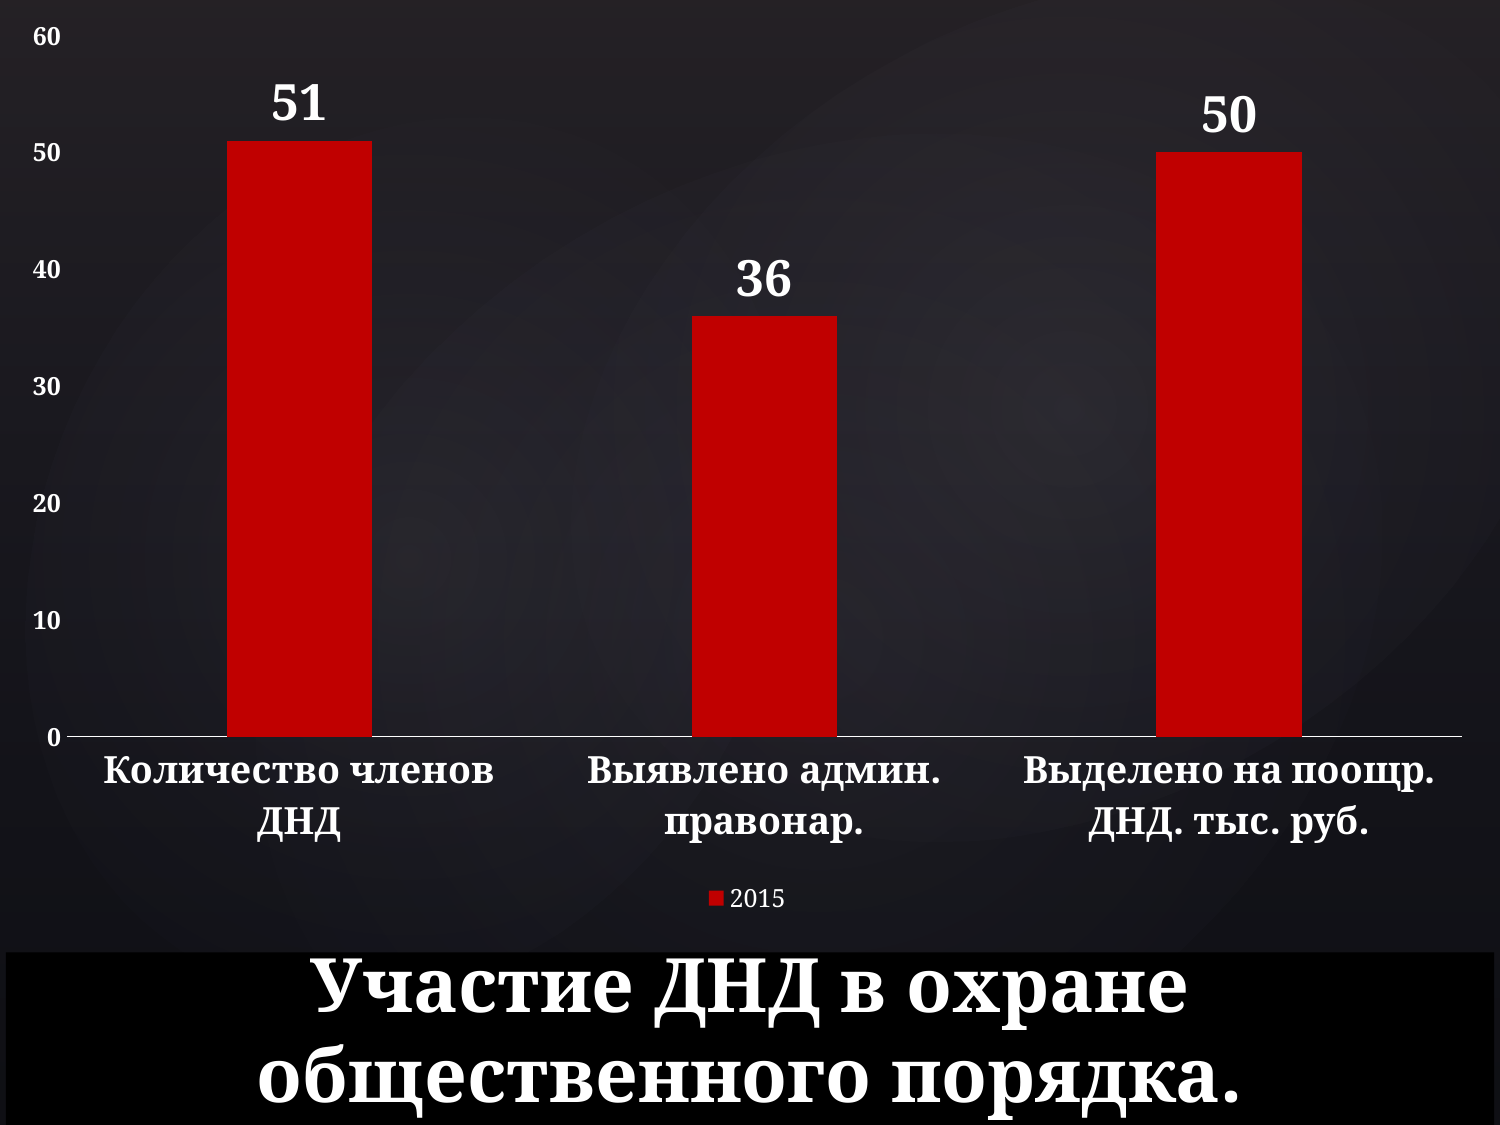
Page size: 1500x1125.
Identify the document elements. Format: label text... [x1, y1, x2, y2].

title Участие ДНД в охране общественного порядка. [5, 952, 1495, 1125]
chart [2, 0, 1493, 922]
